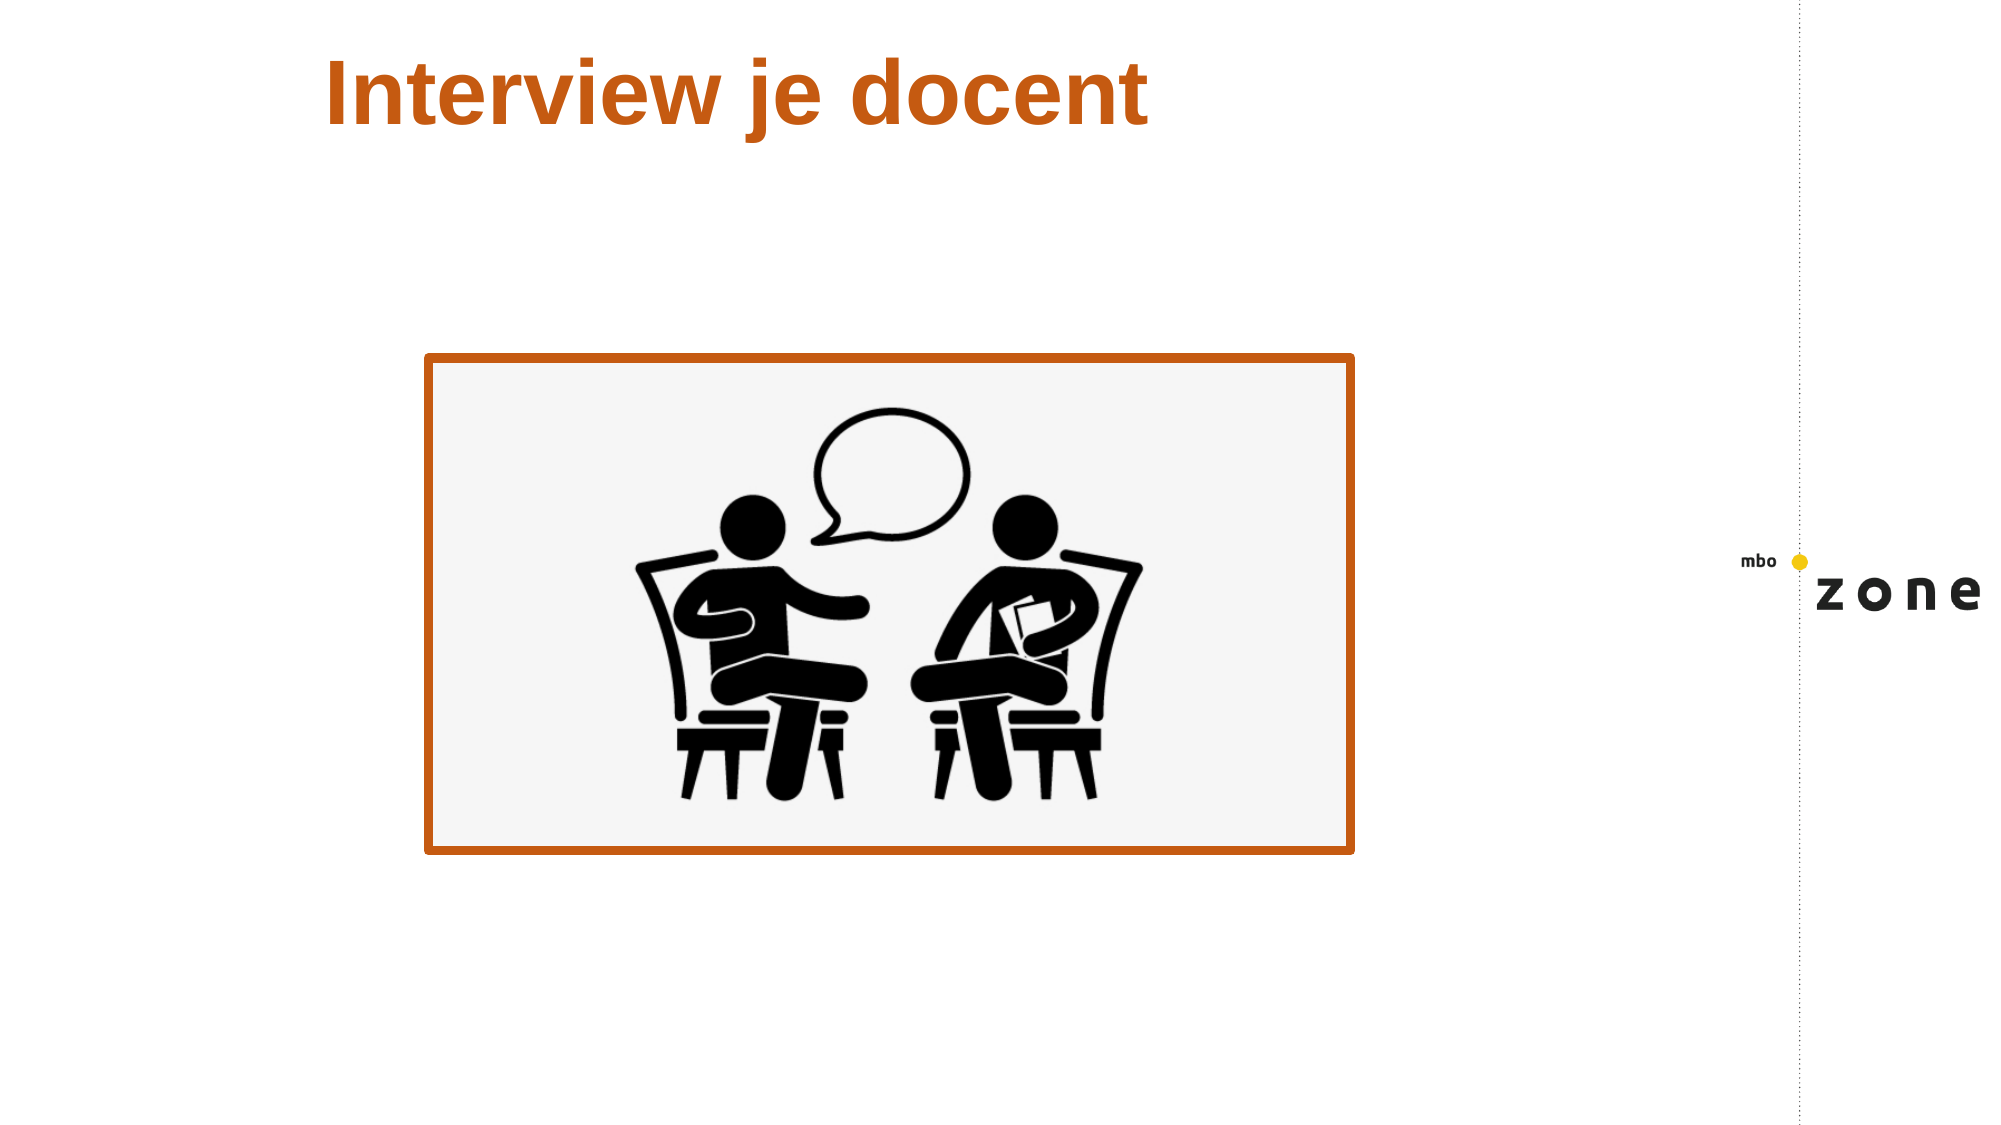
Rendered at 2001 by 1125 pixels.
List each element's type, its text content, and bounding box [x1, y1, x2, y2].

picture [1596, 0, 2001, 1125]
title Interview je docent [324, 45, 1675, 185]
picture [432, 362, 1346, 846]
